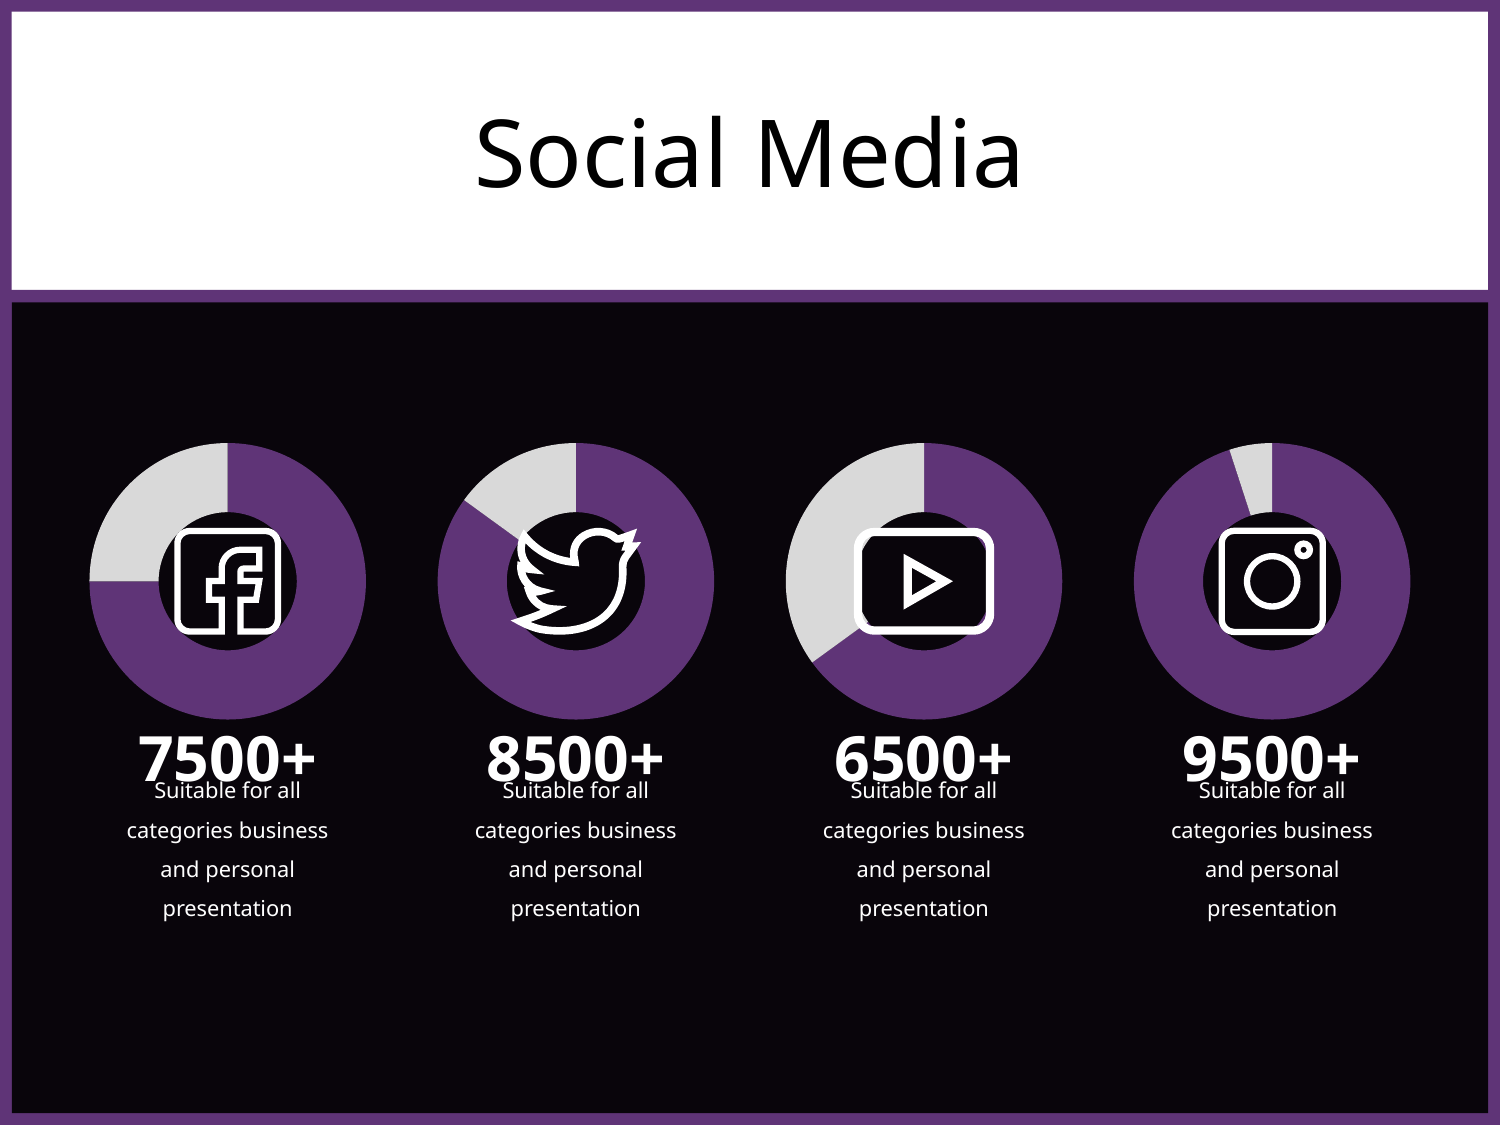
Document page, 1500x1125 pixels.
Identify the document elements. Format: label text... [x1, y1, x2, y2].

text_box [853, 527, 995, 635]
chart [407, 437, 745, 726]
text_box [8, 289, 1492, 1114]
chart [1104, 437, 1441, 726]
chart [755, 437, 1093, 726]
picture [11, 302, 1489, 1114]
title Social Media [324, 97, 1176, 218]
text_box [1218, 527, 1326, 636]
chart [59, 437, 396, 726]
